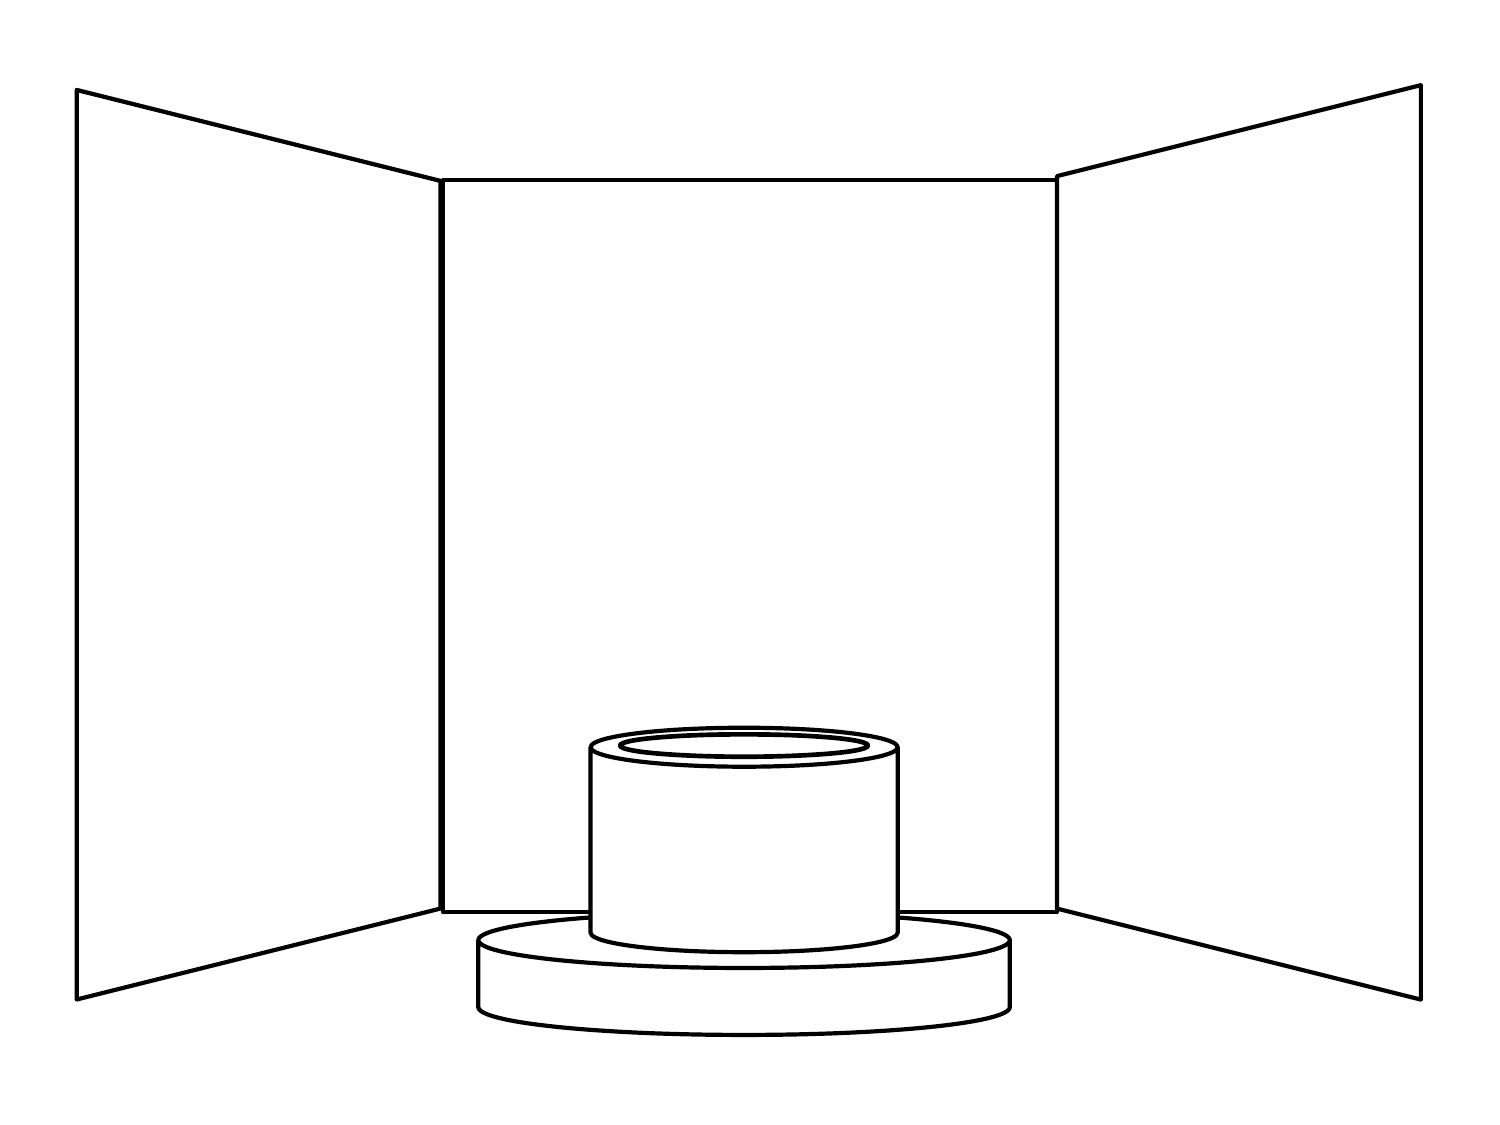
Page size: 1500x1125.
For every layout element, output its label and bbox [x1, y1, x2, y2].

text_box [588, 725, 900, 955]
text_box [1054, 83, 1423, 1002]
text_box [441, 178, 1059, 914]
text_box [618, 732, 870, 759]
text_box [476, 915, 1012, 1038]
text_box [74, 87, 443, 1002]
